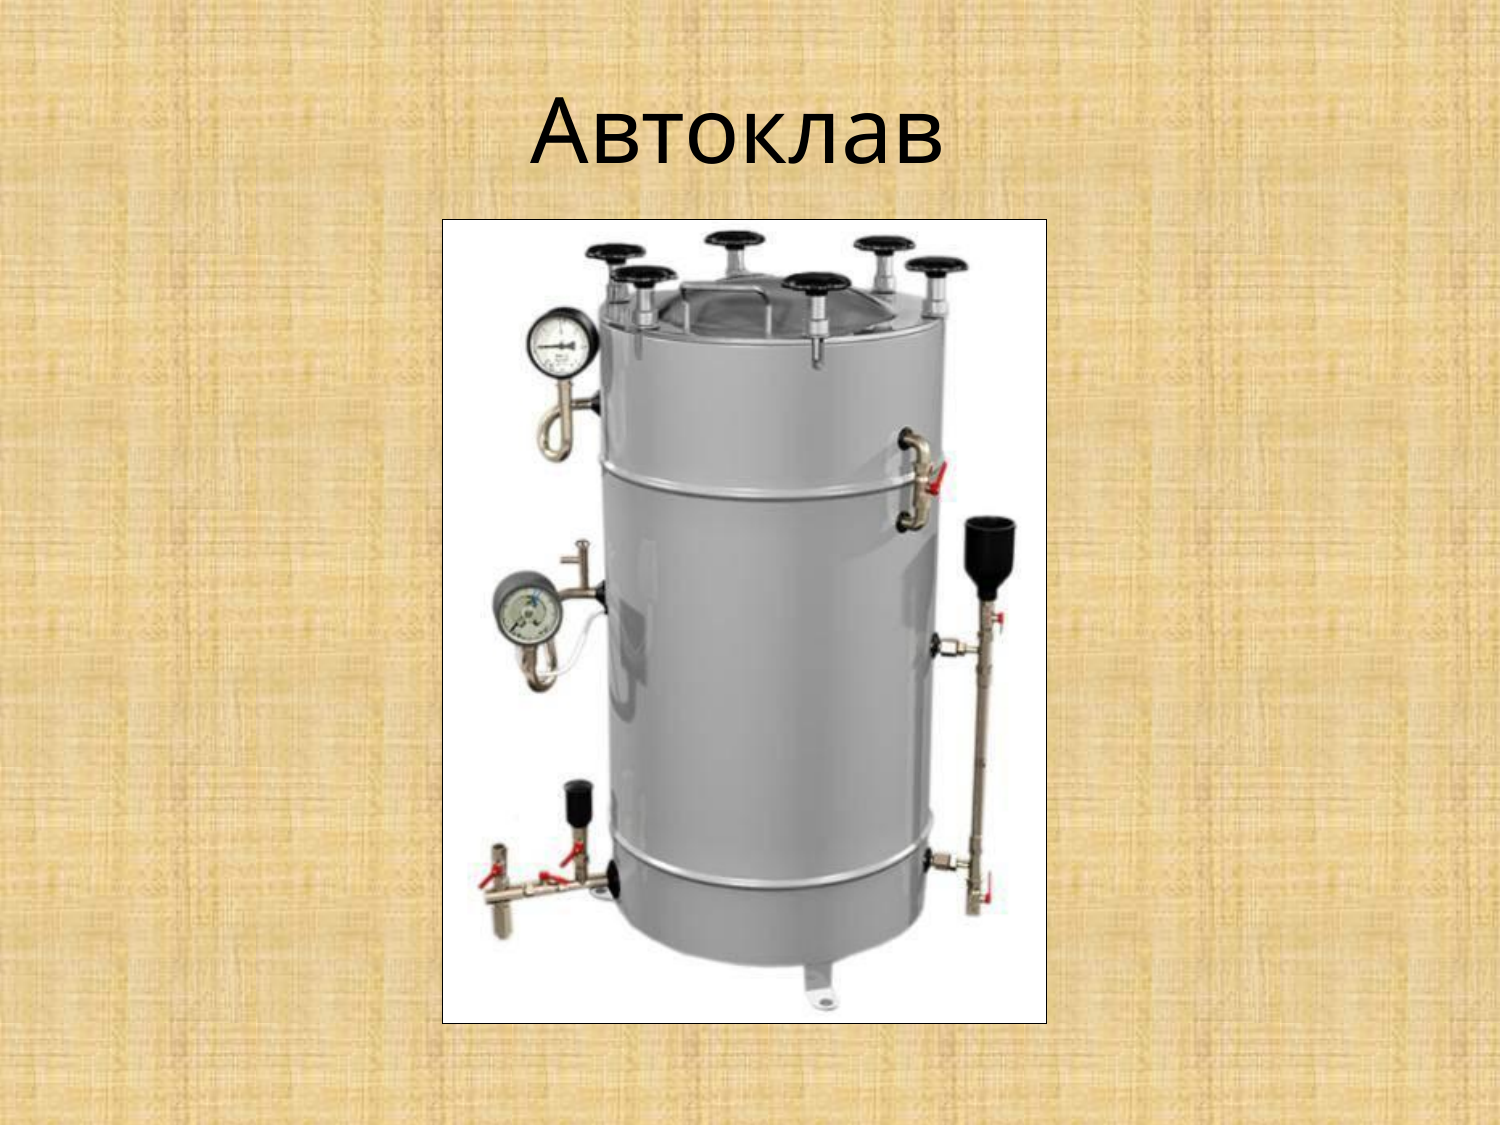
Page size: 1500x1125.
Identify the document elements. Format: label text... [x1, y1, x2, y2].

picture [0, 0, 1500, 1125]
title Автоклав [75, 45, 1425, 209]
